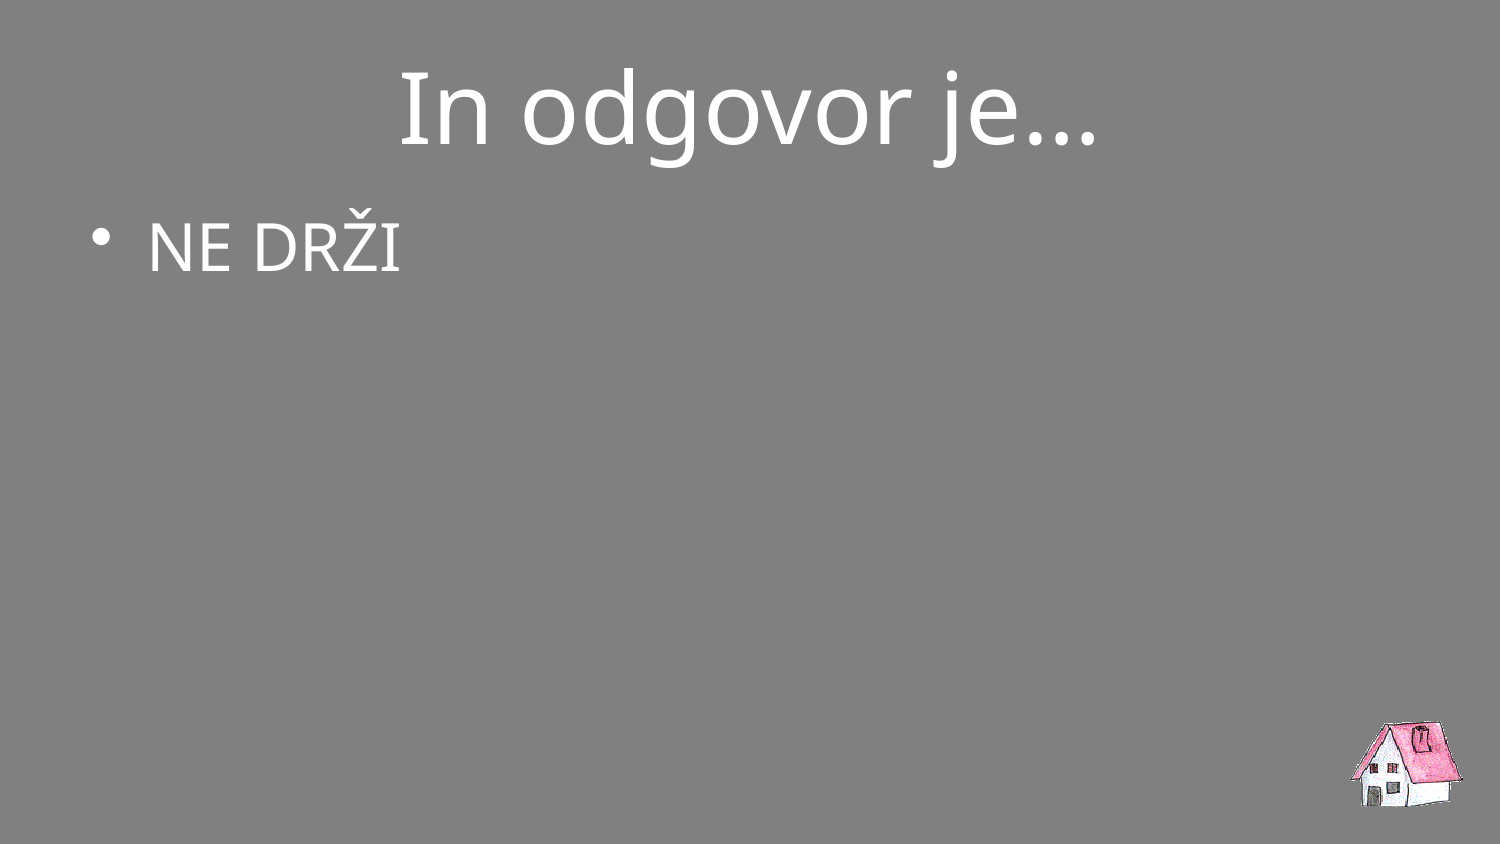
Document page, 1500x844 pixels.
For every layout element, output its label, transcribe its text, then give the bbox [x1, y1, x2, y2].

list NE DRŽI [74, 196, 1426, 754]
picture [1349, 721, 1463, 808]
title In odgovor je… [74, 33, 1426, 175]
